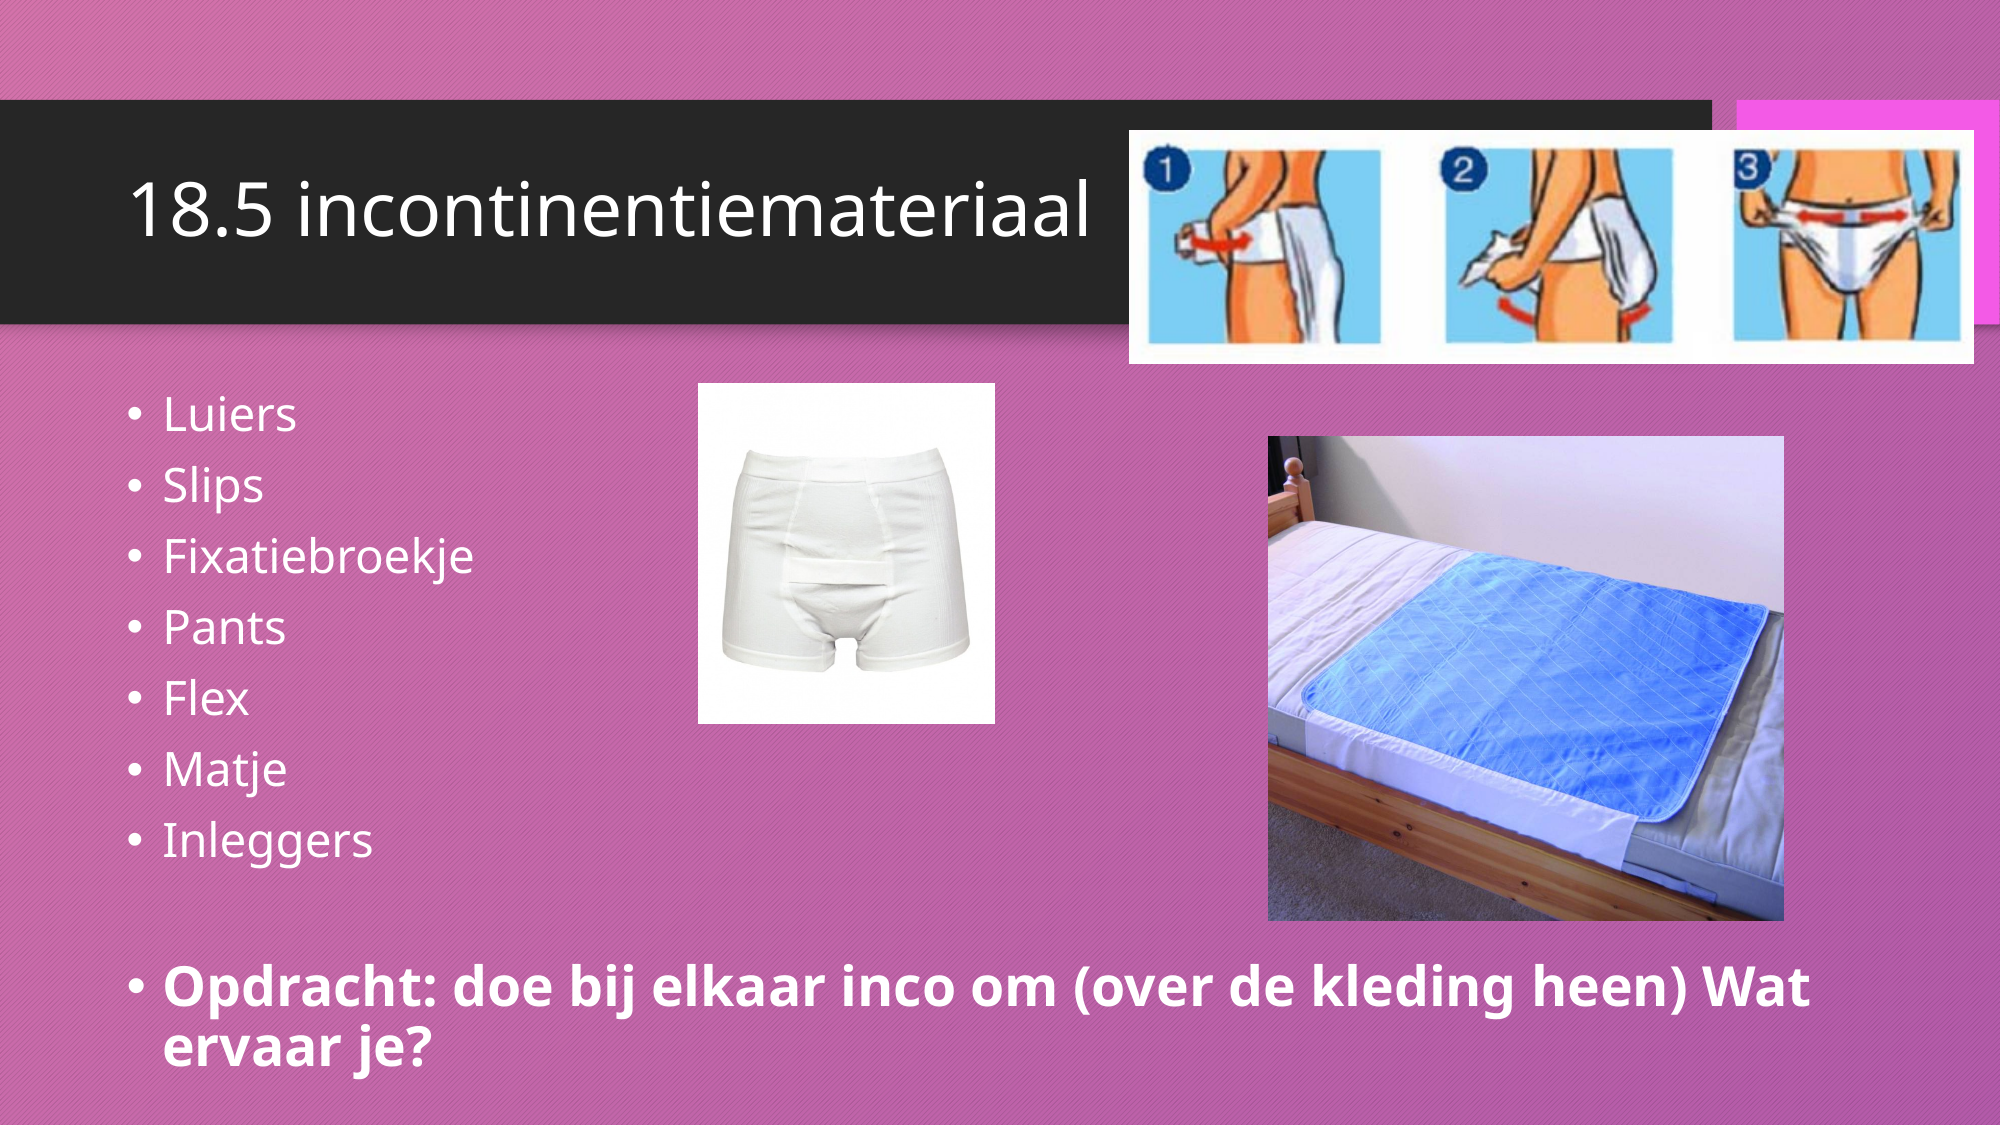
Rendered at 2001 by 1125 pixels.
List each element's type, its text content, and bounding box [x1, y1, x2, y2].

title 18.5 incontinentiemateriaal [111, 123, 1689, 301]
list Luiers Slips Fixatiebroekje Pants Flex Matje Inleggers Opdracht: doe bij elkaar inco om (over de kleding heen) Wat ervaar je? [111, 383, 1914, 1089]
picture [0, 130, 2000, 376]
picture [1267, 435, 1784, 922]
picture [698, 383, 995, 724]
